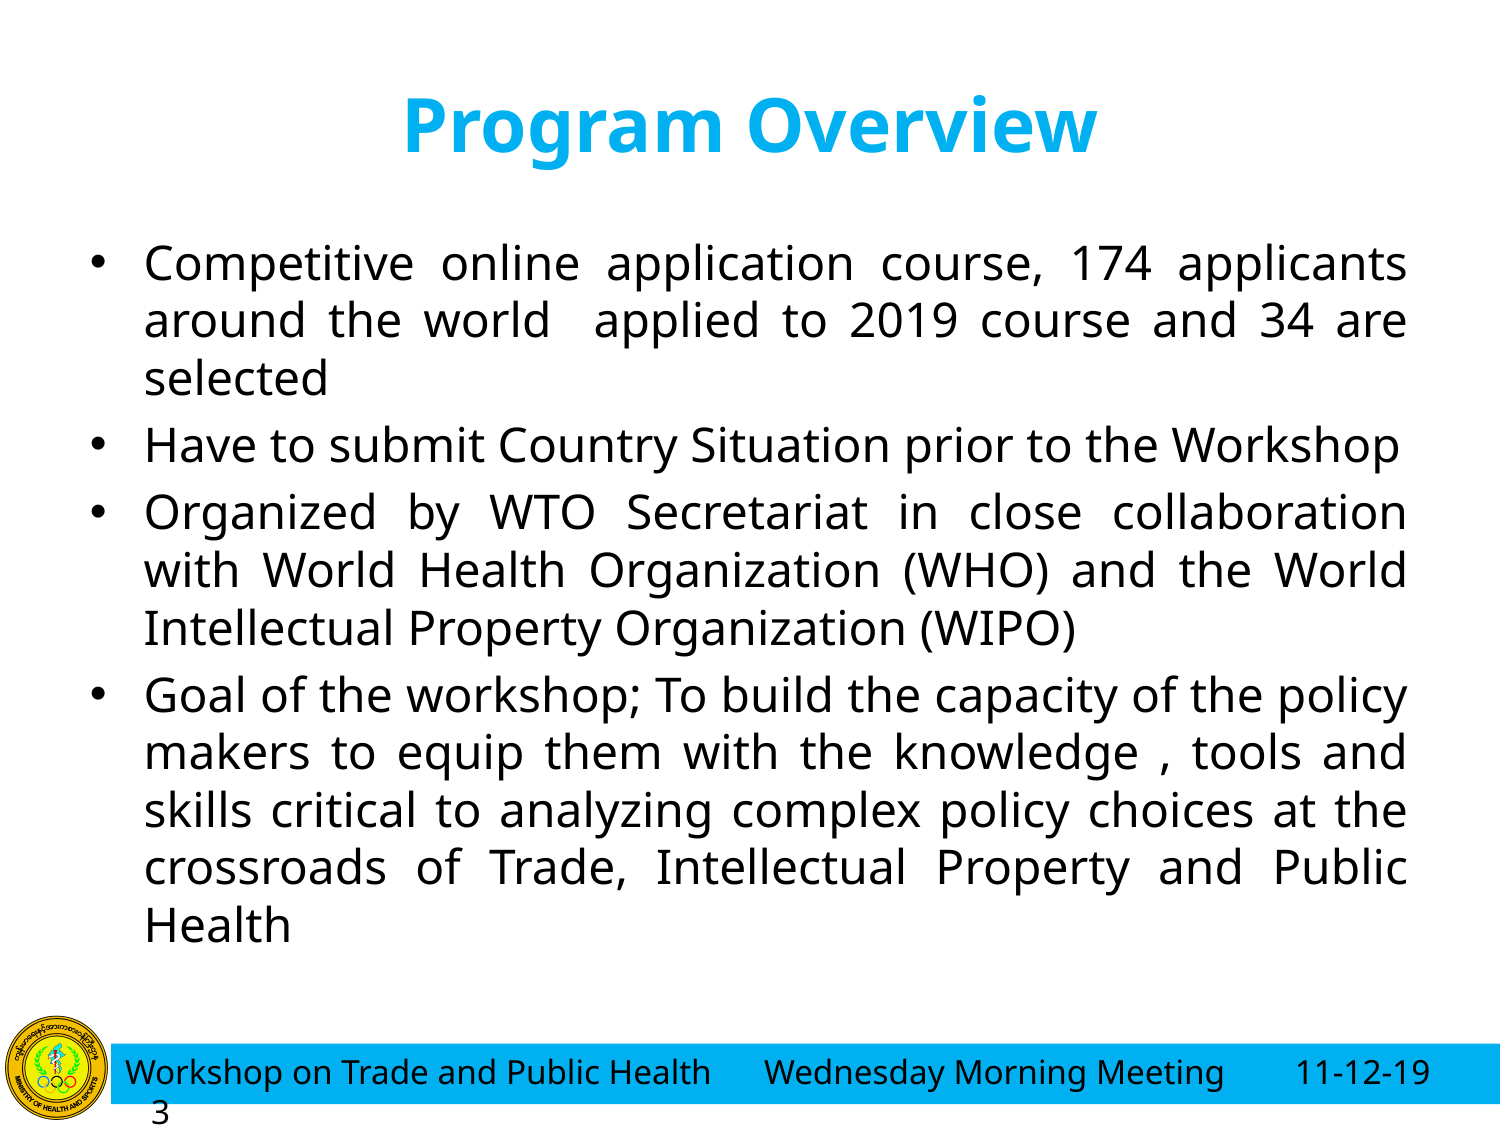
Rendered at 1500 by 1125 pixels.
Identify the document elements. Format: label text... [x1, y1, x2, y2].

title Program Overview [75, 45, 1425, 200]
picture [2, 1010, 111, 1125]
list Competitive online application course, 174 applicants around the world applied to 2019 course and 34 are selected Have to submit Country Situation prior to the Workshop Organized by WTO Secretariat in close collaboration with World Health Organization (WHO) and the World Intellectual Property Organization (WIPO) Goal of the workshop; To build the capacity of the policy makers to equip them with the knowledge , tools and skills critical to analyzing complex policy choices at the crossroads of Trade, Intellectual Property and Public Health [75, 224, 1425, 1005]
